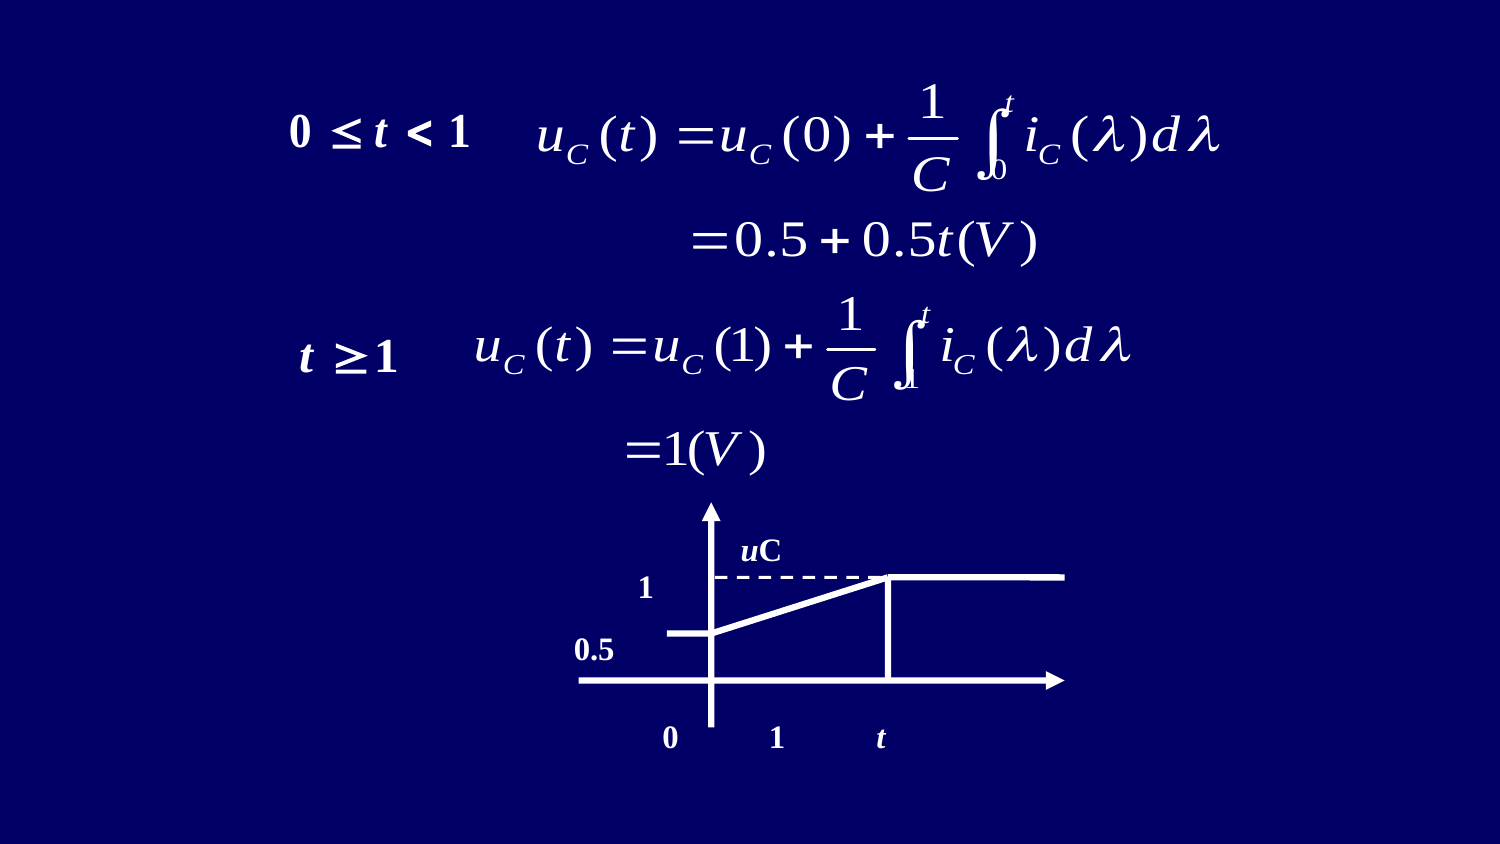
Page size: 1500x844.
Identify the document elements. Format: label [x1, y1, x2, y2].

text_box [466, 279, 1140, 486]
text_box [534, 483, 1154, 755]
text_box [290, 327, 406, 382]
text_box [528, 67, 1229, 279]
text_box [281, 102, 480, 157]
